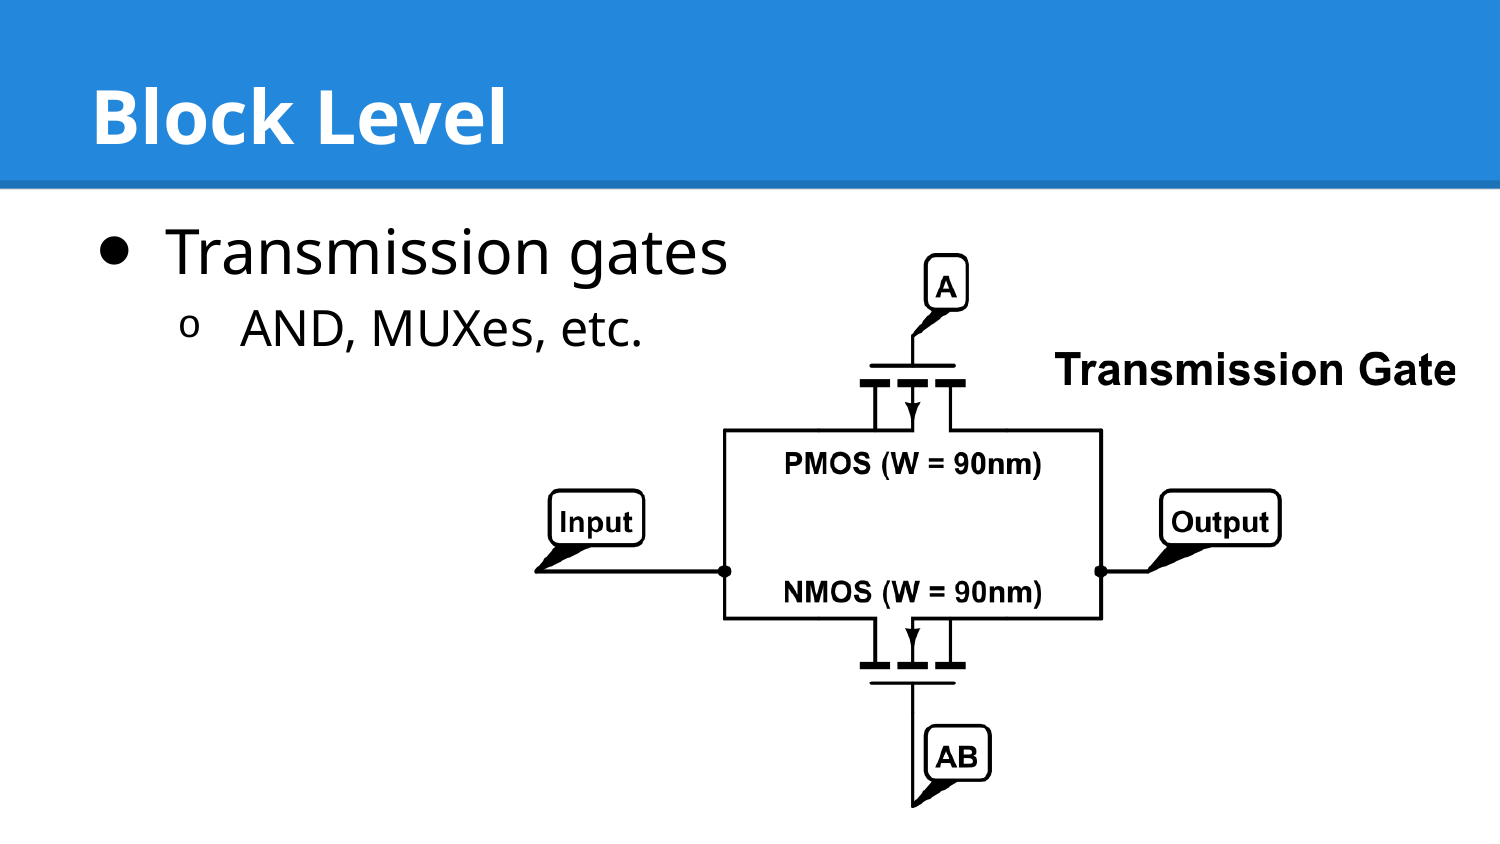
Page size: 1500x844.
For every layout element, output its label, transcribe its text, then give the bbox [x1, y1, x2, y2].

text_box [1425, 253, 1456, 808]
list Transmission gates AND, MUXes, etc. [75, 196, 1425, 808]
title Block Level [75, 33, 1425, 175]
